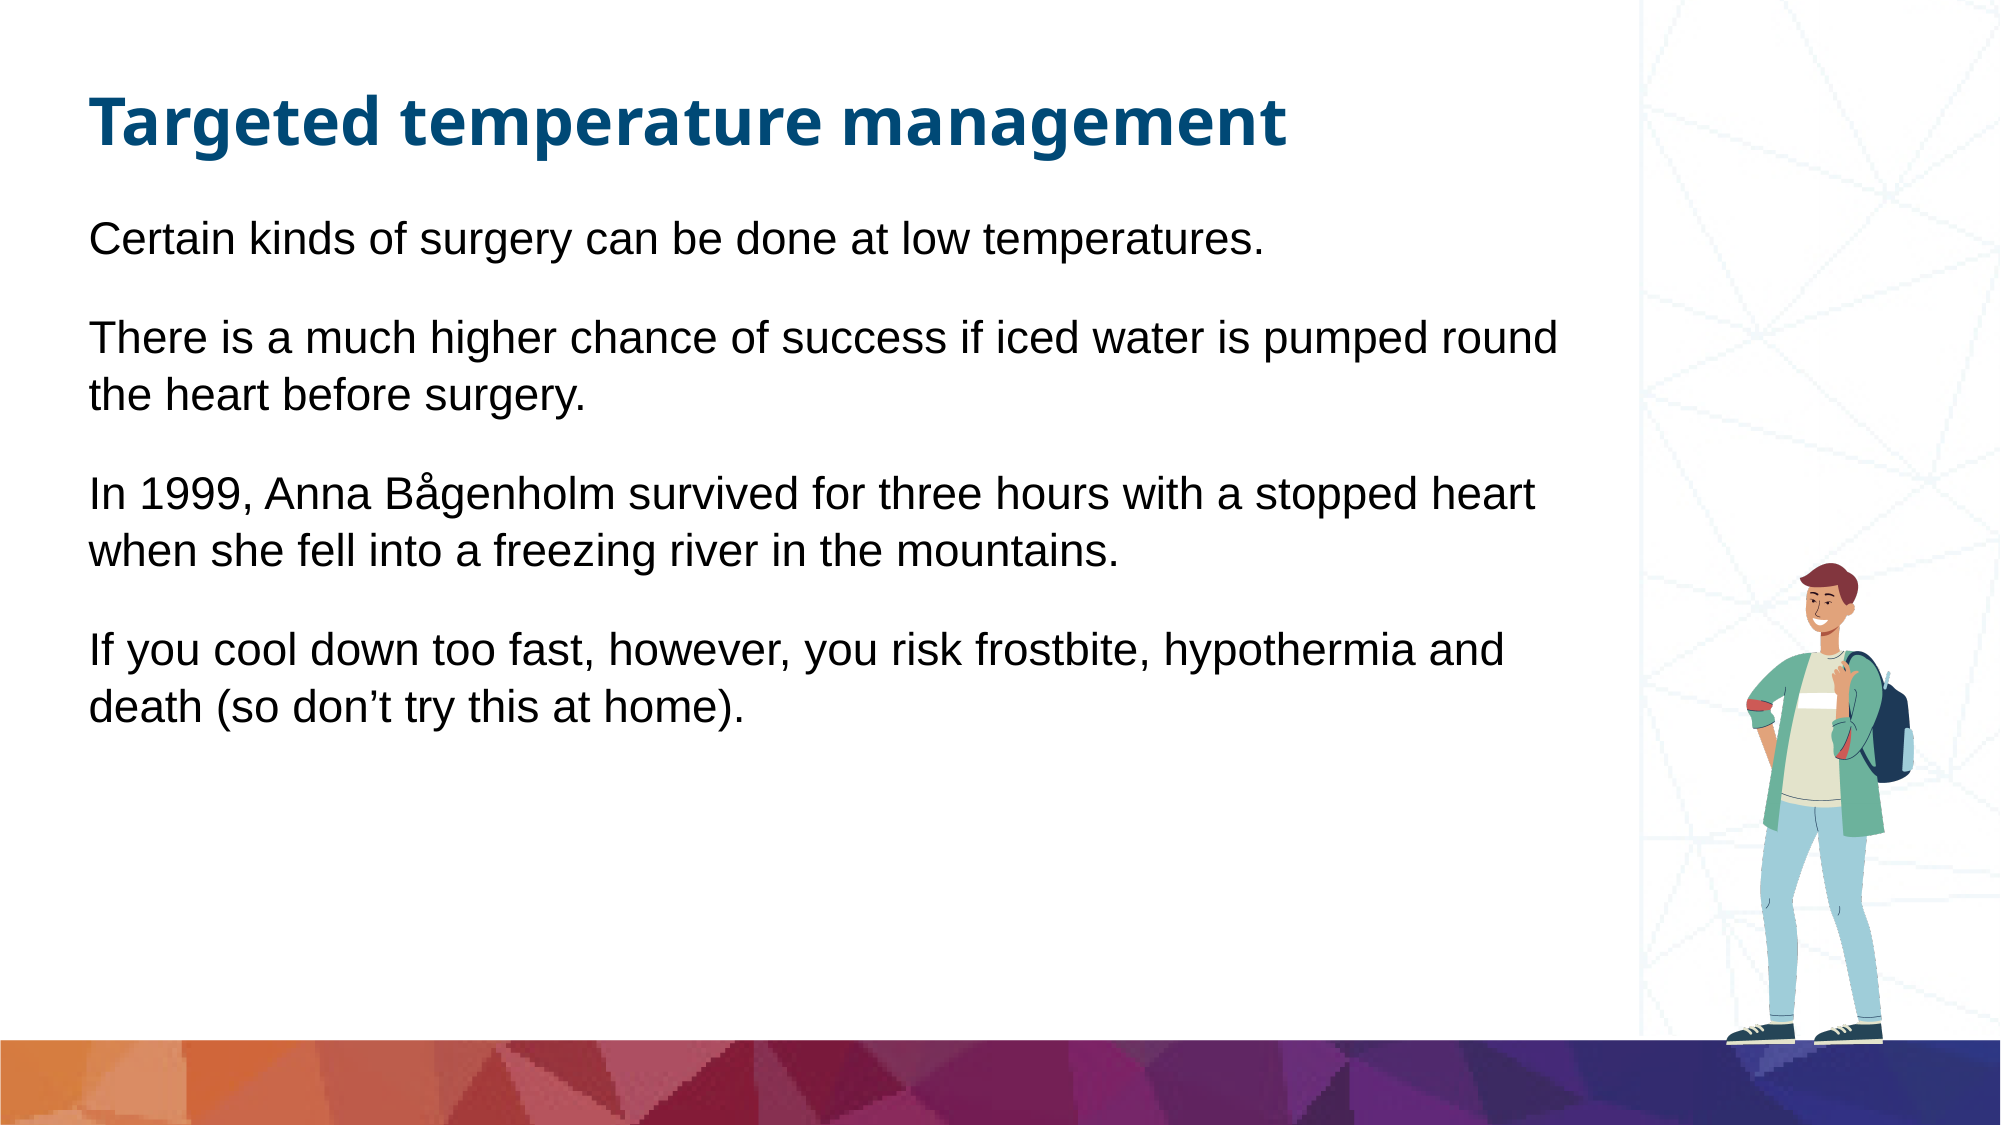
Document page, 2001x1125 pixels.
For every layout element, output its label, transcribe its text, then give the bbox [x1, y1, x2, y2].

list Certain kinds of surgery can be done at low temperatures. There is a much higher chance of success if iced water is pumped round the heart before surgery. In 1999, Anna Bågenholm survived for three hours with a stopped heart when she fell into a freezing river in the mountains. If you cool down too fast, however, you risk frostbite, hypothermia and death (so don’t try this at home). [88, 206, 1565, 890]
title Targeted temperature management [88, 88, 1565, 161]
picture [0, 0, 2001, 1125]
